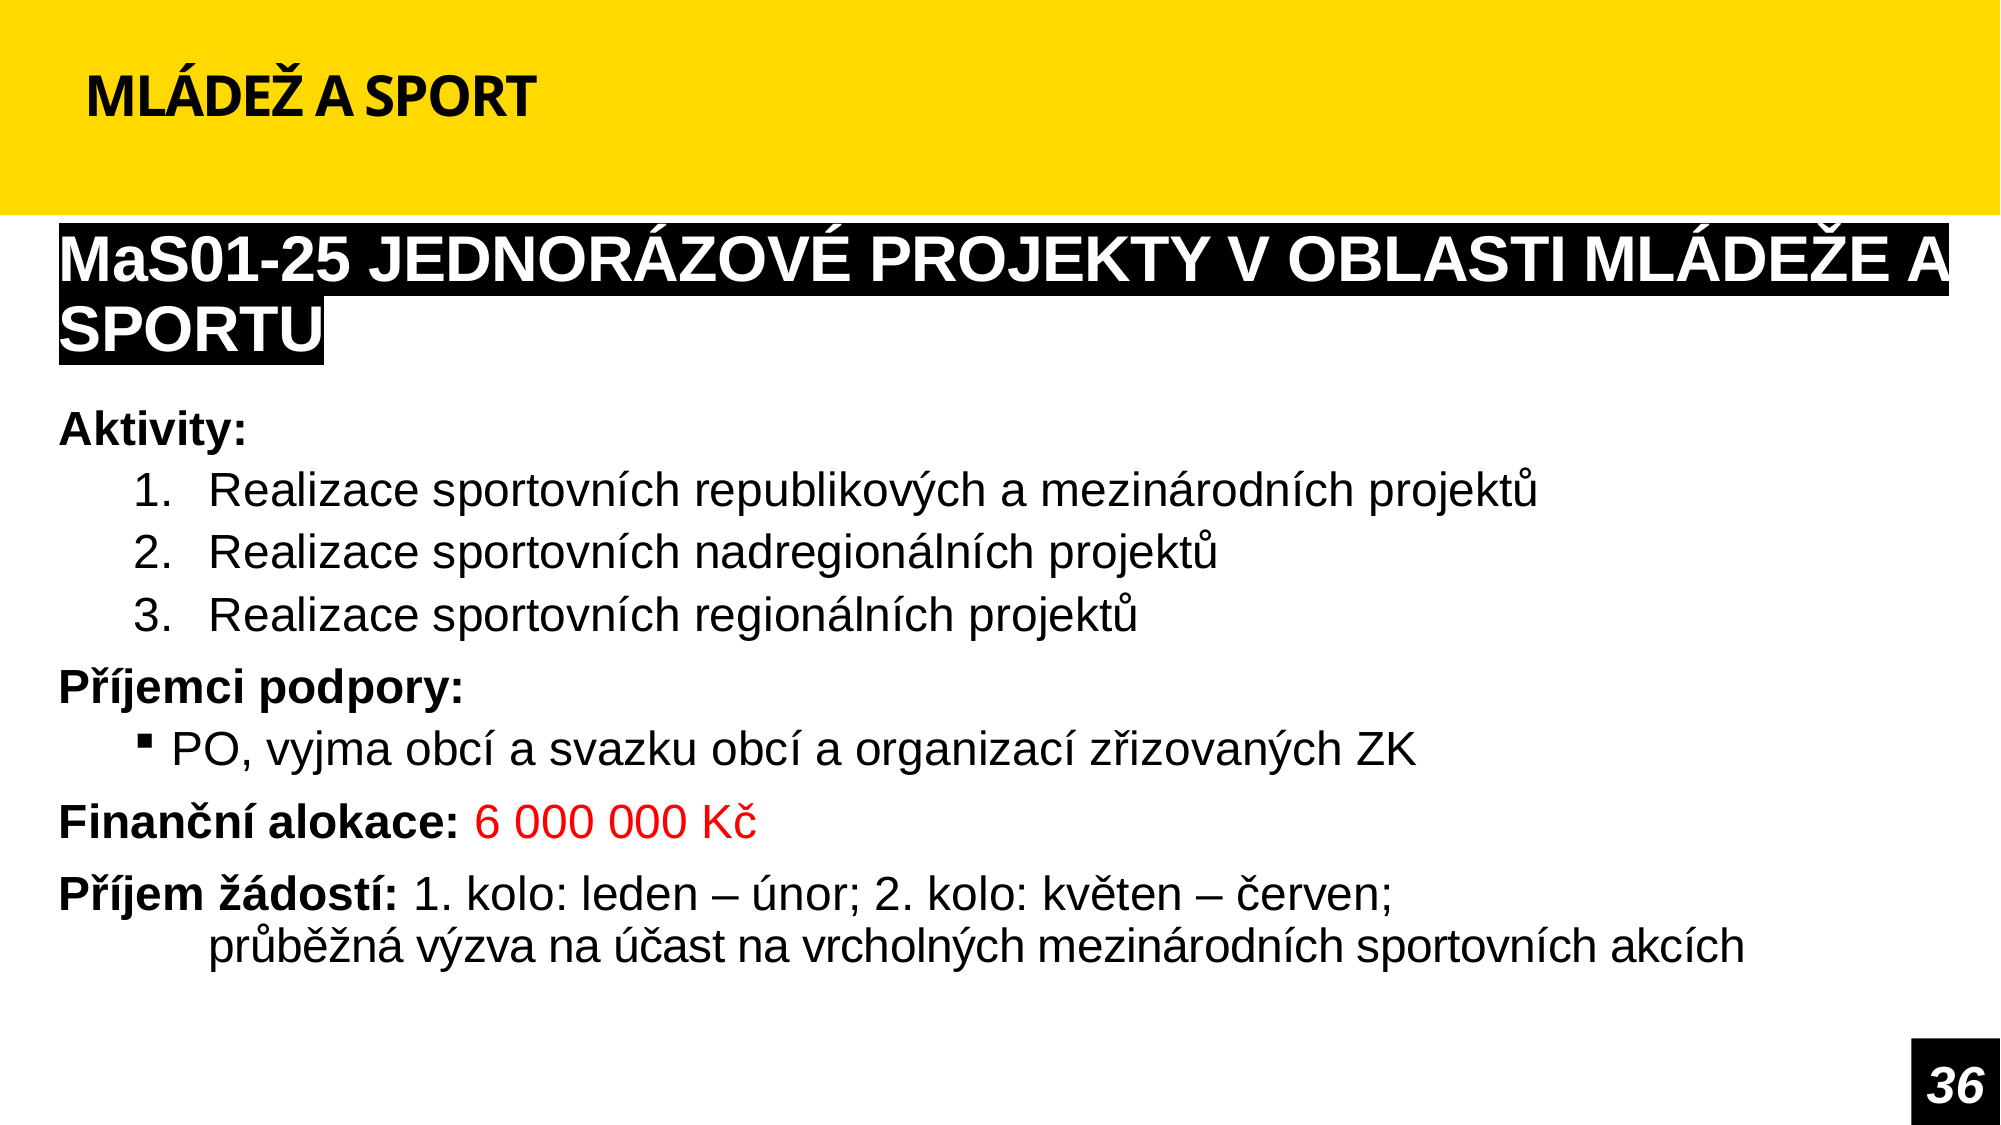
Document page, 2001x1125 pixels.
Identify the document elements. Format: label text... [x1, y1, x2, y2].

title MLÁDEŽ A SPORT [69, 60, 1918, 214]
slide_number 36 [1911, 1038, 2000, 1125]
list MaS01-25 JEDNORÁZOVÉ PROJEKTY V OBLASTI MLÁDEŽE A SPORTU Aktivity: Realizace sportovních republikových a mezinárodních projektů Realizace sportovních nadregionálních projektů Realizace sportovních regionálních projektů Příjemci podpory: PO, vyjma obcí a svazku obcí a organizací zřizovaných ZK Finanční alokace: 6 000 000 Kč Příjem žádostí: 1. kolo: leden – únor; 2. kolo: květen – červen; průběžná výzva na účast na vrcholných mezinárodních sportovních akcích [0, 218, 2000, 1125]
